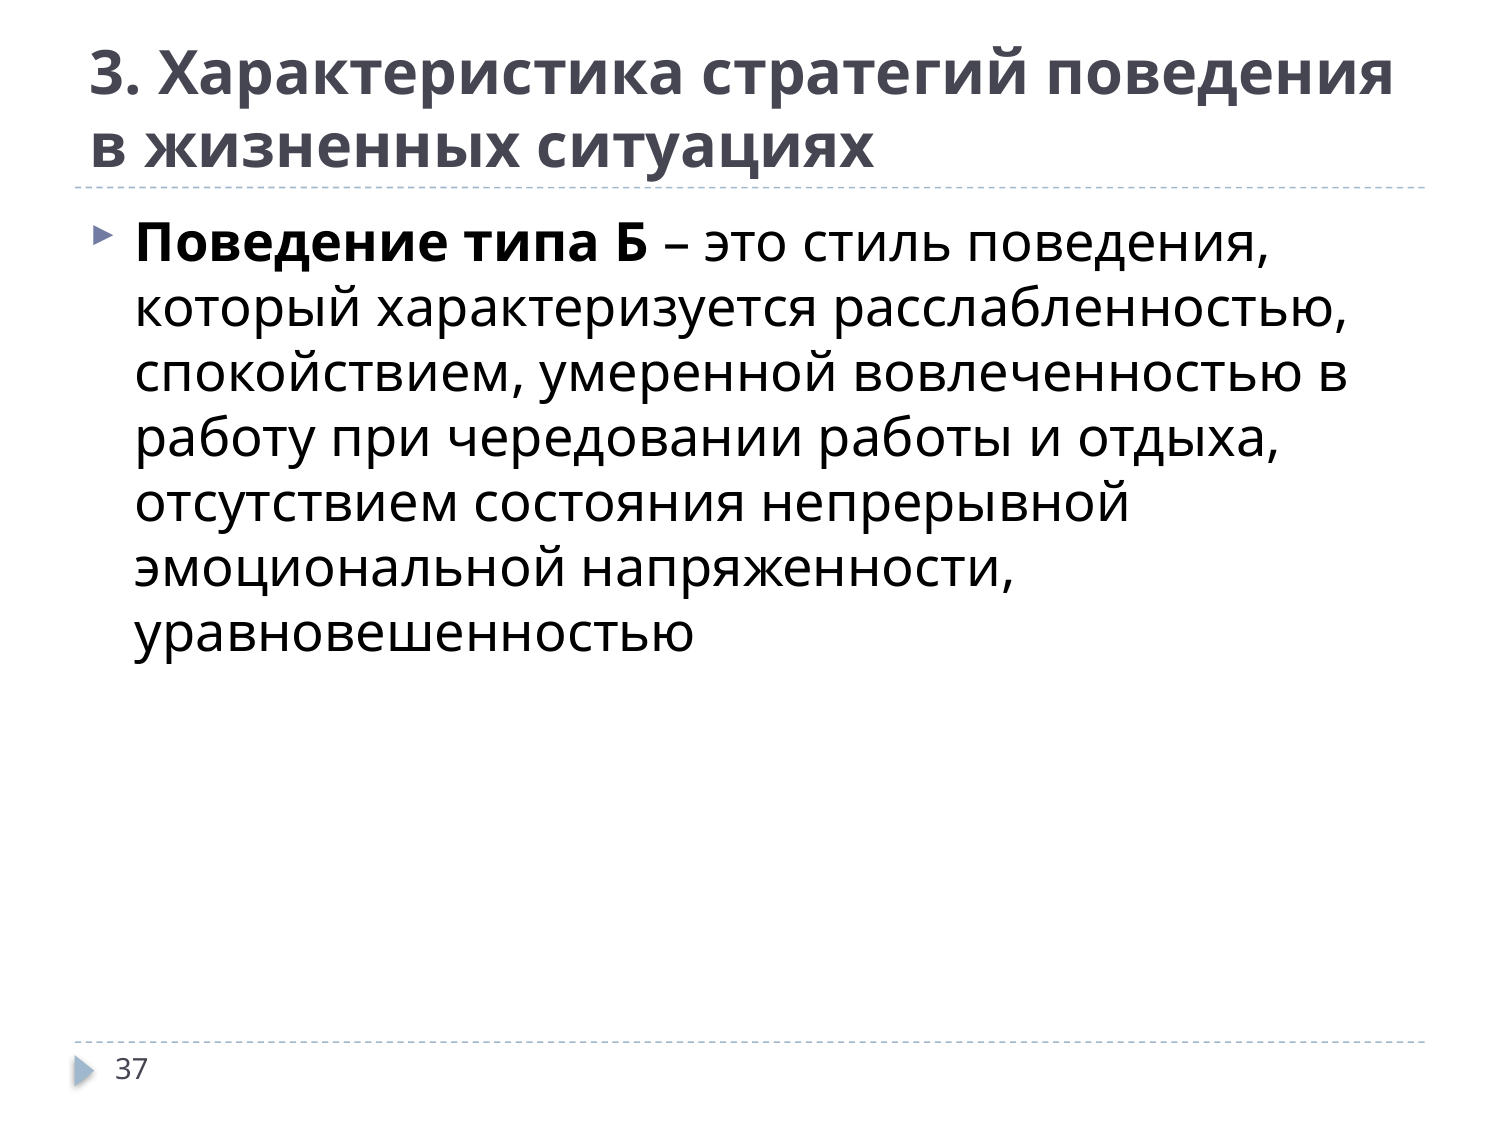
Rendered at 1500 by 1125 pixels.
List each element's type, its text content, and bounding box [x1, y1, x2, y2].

title 3. Характеристика стратегий поведения в жизненных ситуациях [75, 24, 1425, 188]
slide_number 37 [100, 1042, 426, 1103]
list Поведение типа Б – это стиль поведения, который характеризуется расслабленностью, спокойствием, умеренной вовлеченностью в работу при чередовании работы и отдыха, отсутствием состояния непрерывной эмоциональной напряженности, уравновешенностью [75, 200, 1425, 1010]
